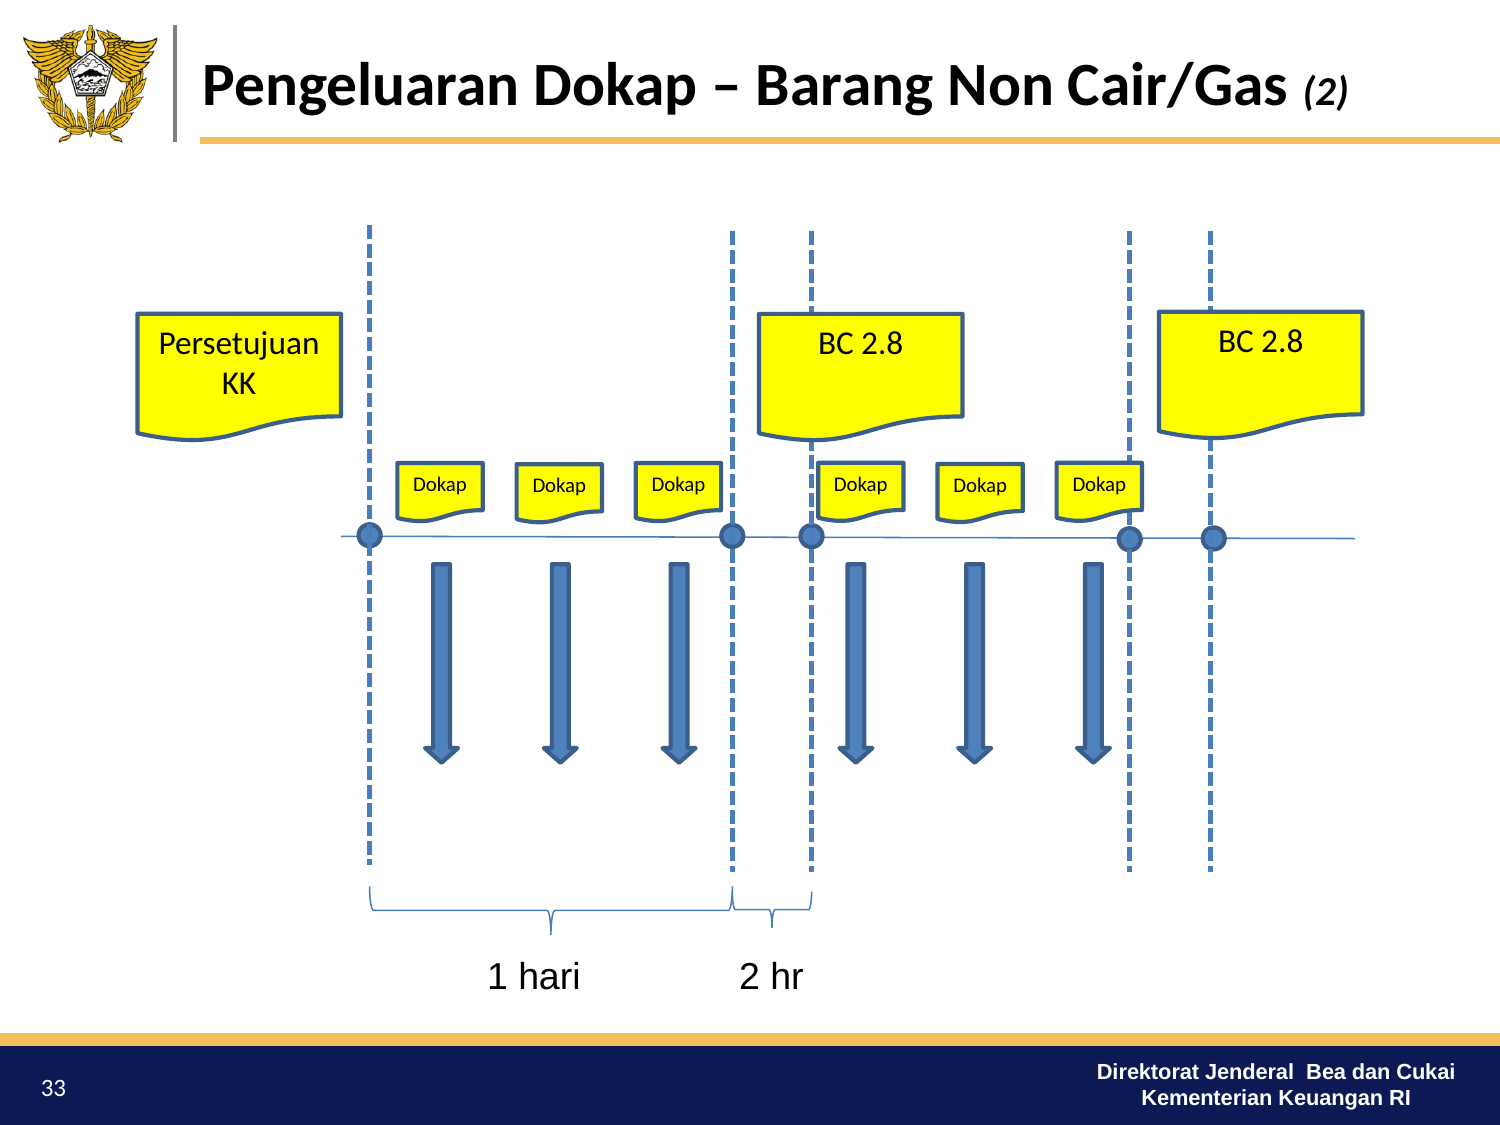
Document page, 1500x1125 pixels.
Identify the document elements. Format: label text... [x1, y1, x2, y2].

text_box [719, 523, 728, 534]
text_box 1 hari [472, 944, 596, 1005]
text_box [541, 562, 579, 765]
text_box Dokap [395, 460, 485, 524]
text_box Dokap [1134, 460, 1145, 513]
picture [0, 1033, 1500, 1125]
text_box Dokap [514, 462, 605, 525]
text_box Dokap [1054, 460, 1125, 523]
text_box [375, 523, 383, 534]
title Pengeluaran Dokap – Barang Non Cair/Gas (2) [187, 12, 1500, 150]
text_box [1117, 527, 1125, 534]
text_box Persetujuan KK [135, 311, 344, 443]
text_box BC 2.8 [816, 311, 965, 443]
slide_number 33 [25, 1056, 376, 1117]
text_box [1134, 526, 1142, 534]
text_box [1215, 547, 1224, 552]
text_box BC 2.8 [756, 311, 807, 443]
text_box 2 hr [724, 944, 819, 1005]
text_box [356, 523, 365, 534]
text_box [423, 562, 461, 765]
text_box Dokap [633, 460, 724, 524]
text_box [660, 562, 698, 765]
text_box BC 2.8 [1156, 309, 1206, 440]
picture [19, 19, 163, 150]
text_box [816, 523, 825, 534]
text_box [368, 886, 734, 936]
text_box [732, 891, 813, 929]
text_box Dokap [935, 461, 1025, 525]
text_box [956, 562, 994, 765]
text_box [1074, 562, 1112, 765]
text_box [1215, 525, 1227, 534]
text_box [837, 562, 875, 765]
text_box BC 2.8 [1215, 309, 1365, 441]
text_box [798, 523, 807, 534]
text_box Dokap [816, 460, 906, 523]
text_box [737, 523, 746, 534]
